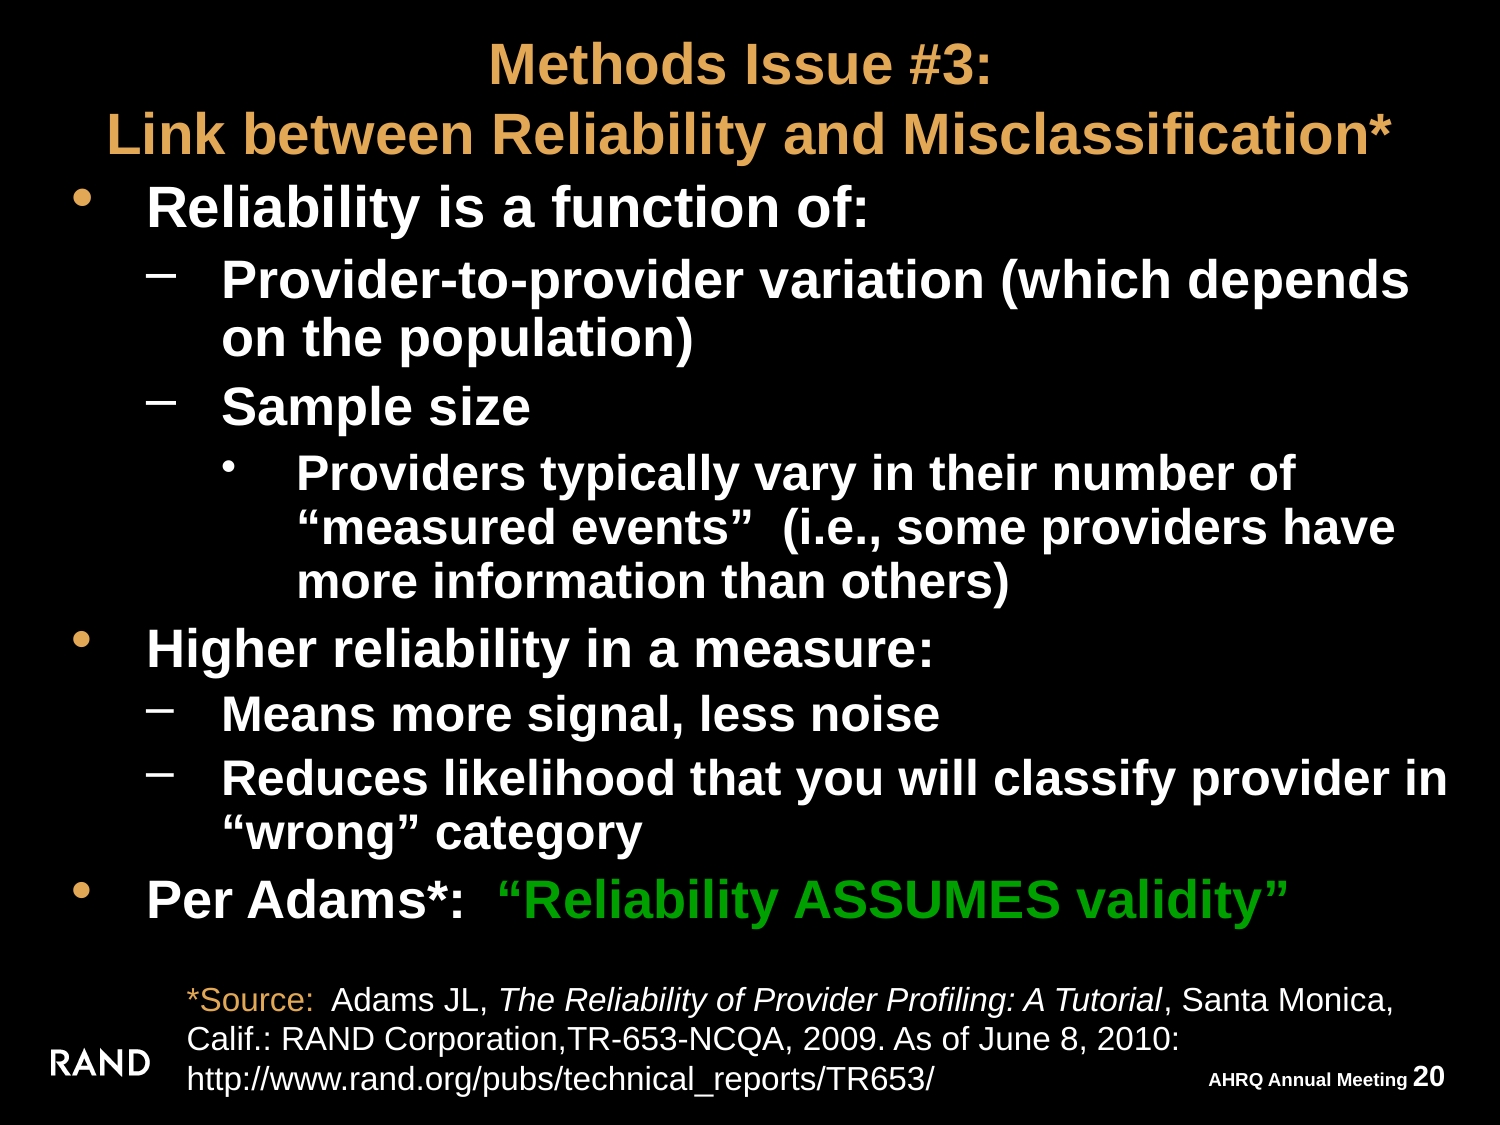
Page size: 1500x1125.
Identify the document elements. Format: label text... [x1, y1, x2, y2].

list Reliability is a function of: Provider-to-provider variation (which depends on the population) Sample size Providers typically vary in their number of “measured events” (i.e., some providers have more information than others) Higher reliability in a measure: Means more signal, less noise Reduces likelihood that you will classify provider in “wrong” category Per Adams*: “Reliability ASSUMES validity” [70, 177, 1461, 1007]
title Methods Issue #3: Link between Reliability and Misclassification* [0, 26, 1500, 127]
text_box *Source: Adams JL, The Reliability of Provider Profiling: A Tutorial, Santa Monica, Calif.: RAND Corporation,TR-653-NCQA, 2009. As of June 8, 2010: http://www.rand.org/pubs/technical_reports/TR653/ [171, 970, 1457, 1105]
picture [50, 1046, 151, 1077]
